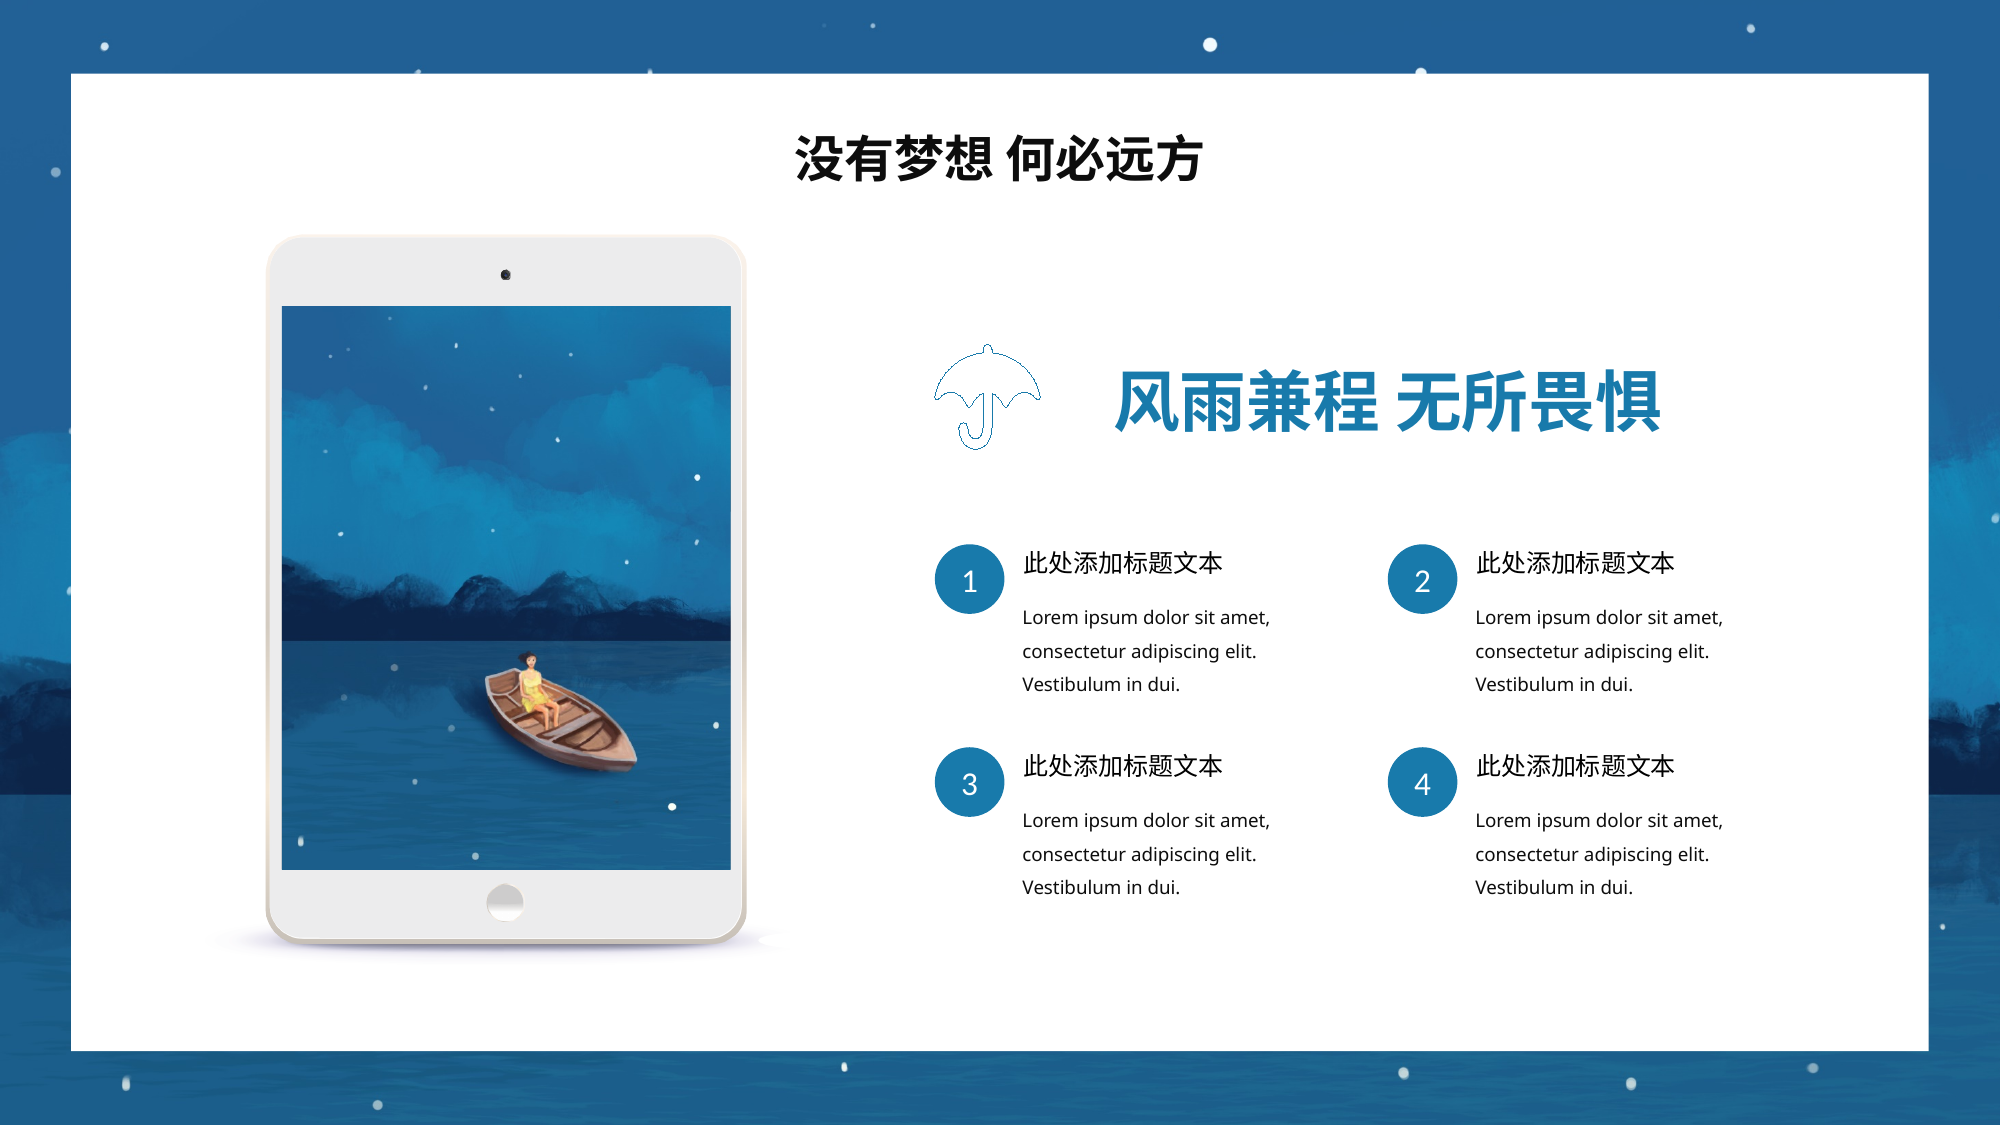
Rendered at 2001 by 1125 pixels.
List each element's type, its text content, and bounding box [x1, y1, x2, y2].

text_box 1 [933, 543, 1006, 615]
text_box Lorem ipsum dolor sit amet, consectetur adipiscing elit. Vestibulum in dui. [1460, 790, 1802, 906]
text_box Lorem ipsum dolor sit amet, consectetur adipiscing elit. Vestibulum in dui. [1007, 587, 1349, 703]
text_box 此处添加标题文本 [1008, 742, 1239, 788]
text_box 此处添加标题文本 [1461, 742, 1692, 788]
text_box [205, 234, 790, 965]
text_box 风雨兼程 无所畏惧 [1098, 352, 1678, 447]
text_box 3 [933, 746, 1006, 818]
text_box 没有梦想 何必远方 [779, 119, 1221, 195]
text_box [934, 344, 1041, 450]
text_box 此处添加标题文本 [1461, 539, 1692, 585]
text_box 2 [1386, 543, 1459, 615]
picture [0, 0, 2000, 1125]
text_box Lorem ipsum dolor sit amet, consectetur adipiscing elit. Vestibulum in dui. [1007, 790, 1349, 906]
text_box 4 [1386, 746, 1459, 818]
text_box 此处添加标题文本 [1008, 539, 1239, 585]
text_box Lorem ipsum dolor sit amet, consectetur adipiscing elit. Vestibulum in dui. [1460, 587, 1802, 703]
